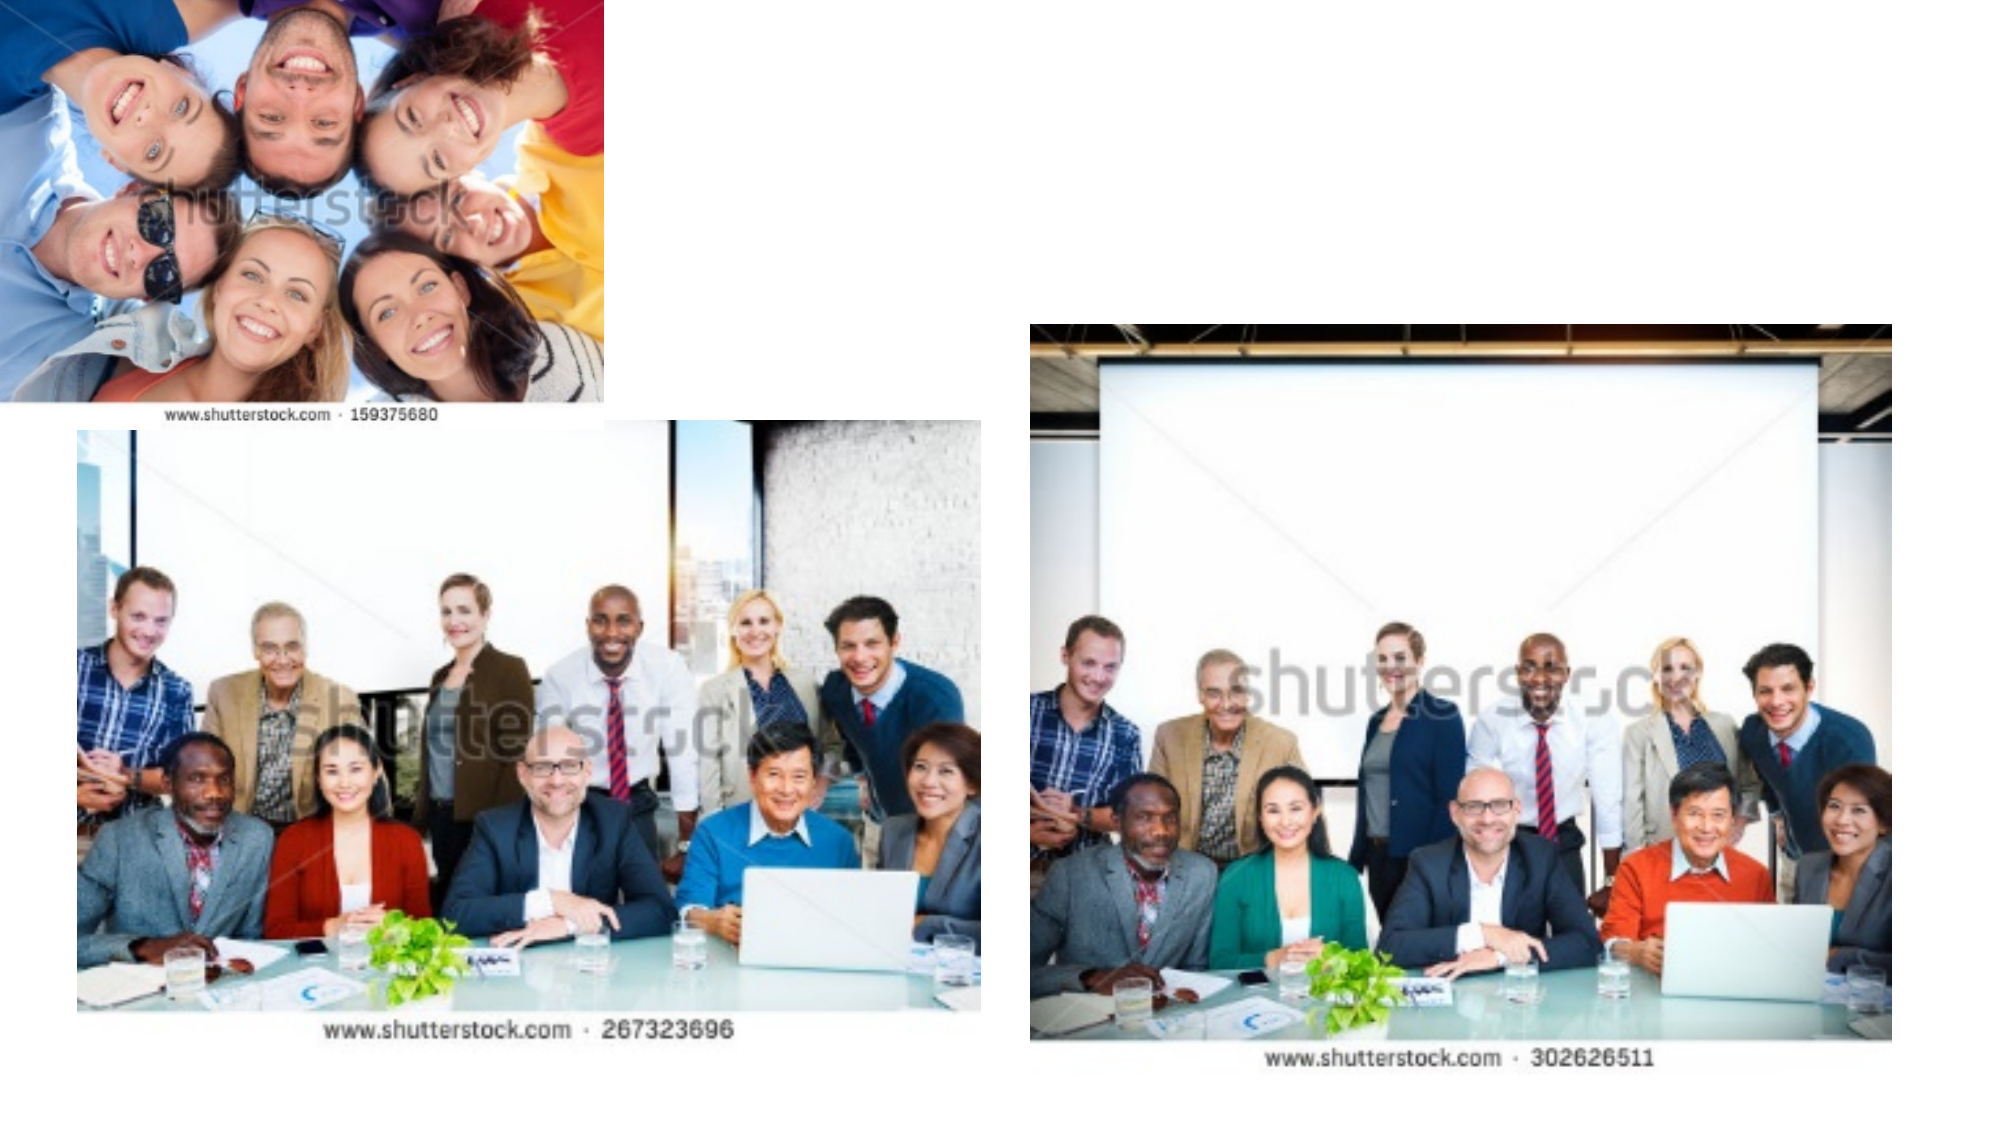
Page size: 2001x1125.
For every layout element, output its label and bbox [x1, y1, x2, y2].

picture [0, 0, 981, 1053]
picture [1030, 324, 1892, 1080]
